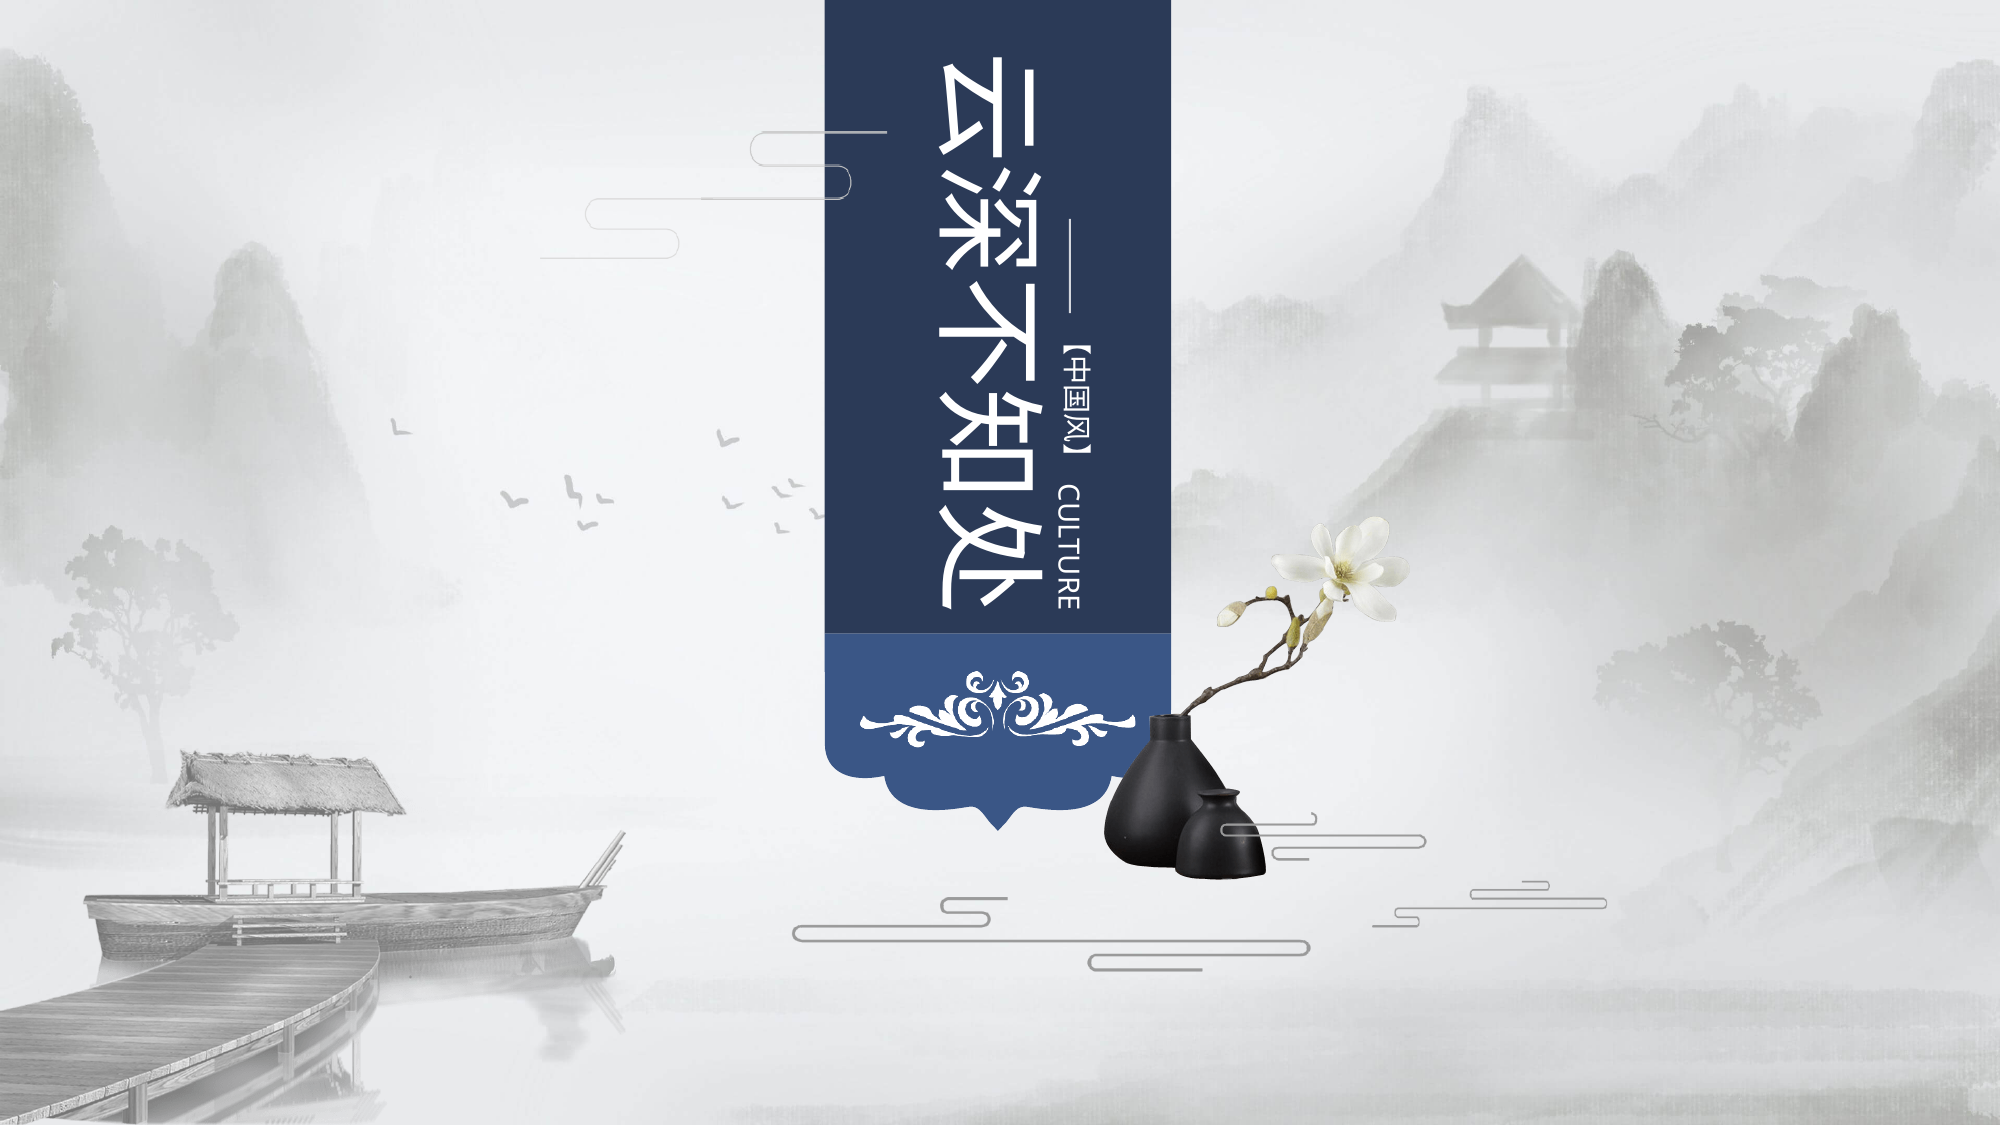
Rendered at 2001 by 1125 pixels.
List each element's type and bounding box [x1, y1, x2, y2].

picture [0, 0, 2000, 1125]
text_box [824, 0, 1172, 782]
text_box [1037, 219, 1104, 618]
text_box [476, 0, 888, 325]
